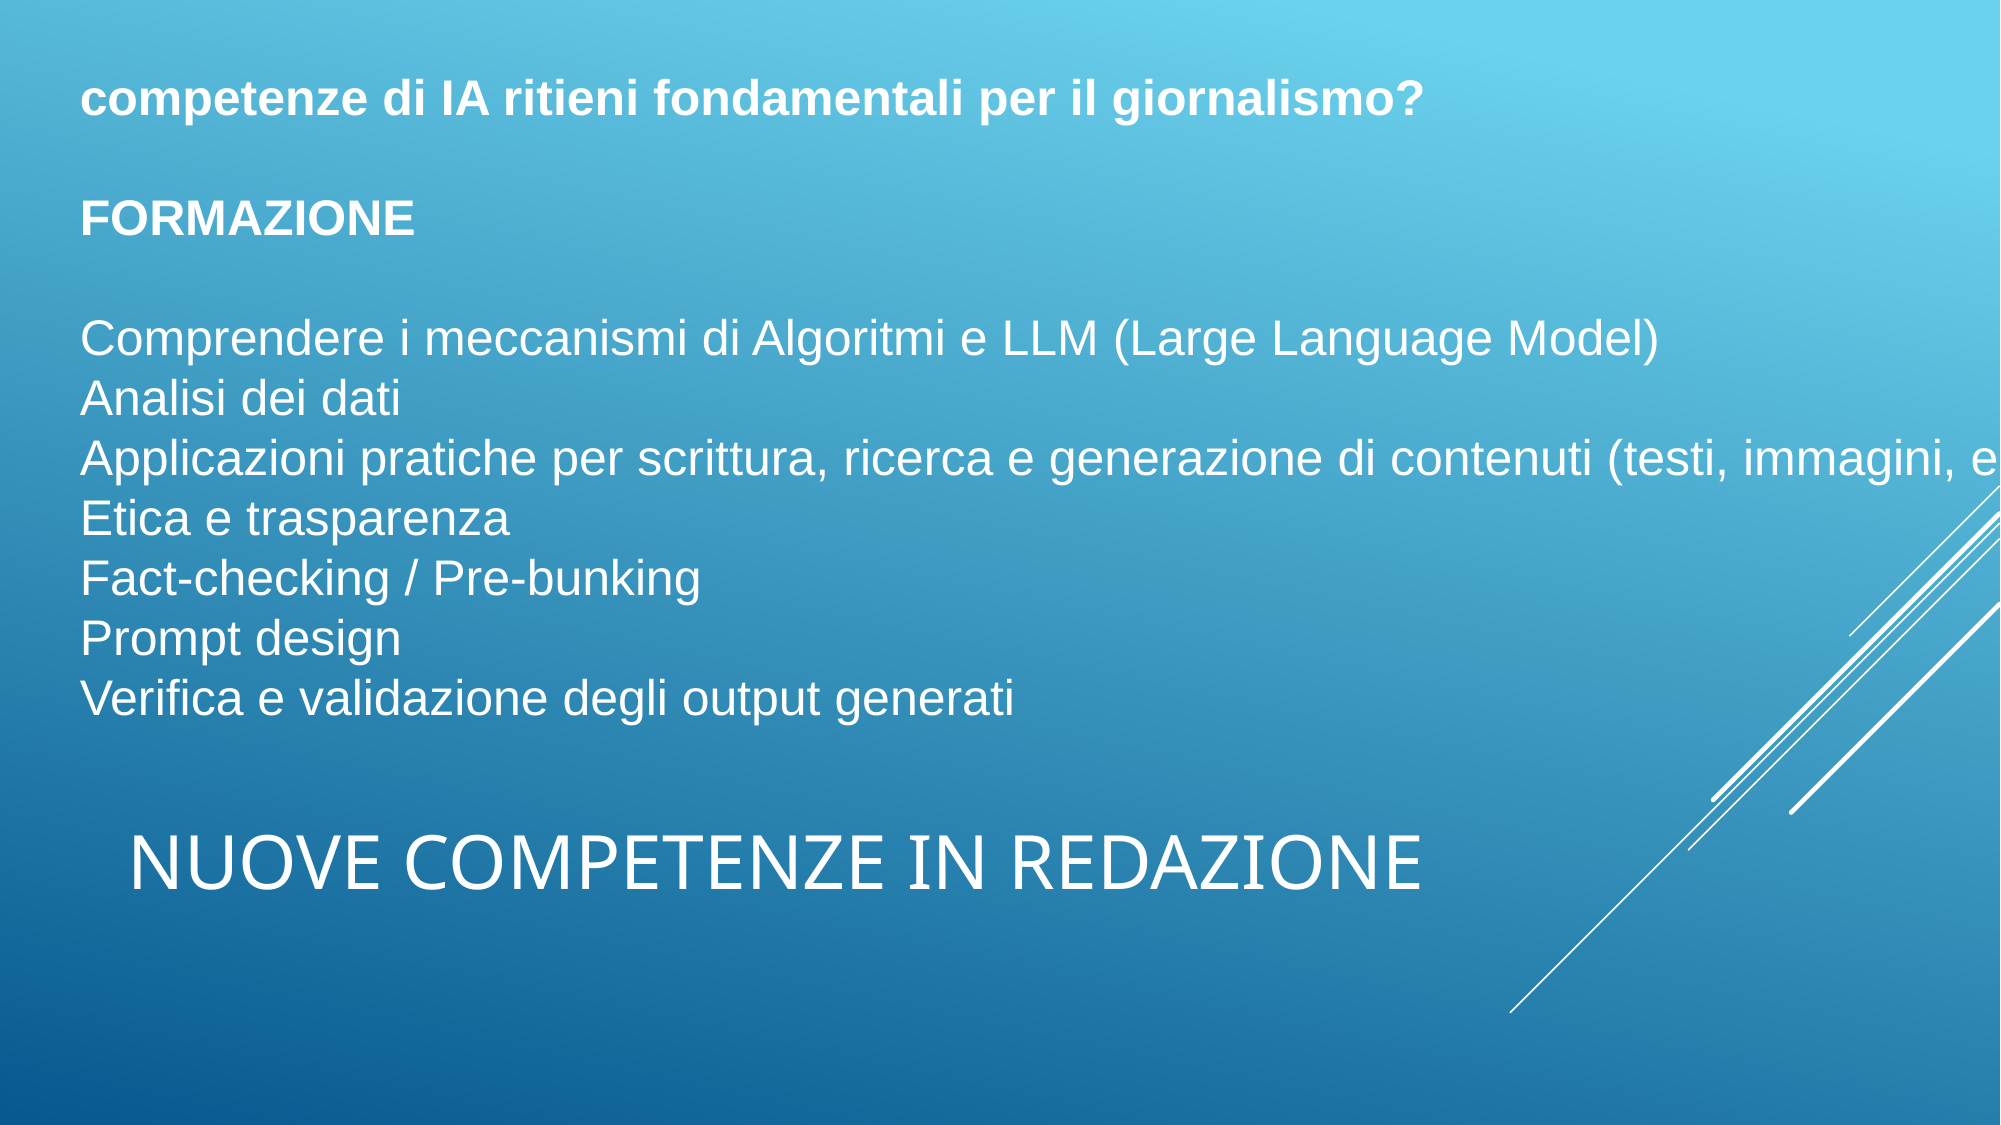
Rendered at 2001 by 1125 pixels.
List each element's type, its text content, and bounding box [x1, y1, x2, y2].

title NUOVE COMPETENZE IN REDAZIONE [112, 736, 1513, 984]
list competenze di IA ritieni fondamentali per il giornalismo? FORMAZIONE Comprendere i meccanismi di Algoritmi e LLM (Large Language Model) Analisi dei dati Applicazioni pratiche per scrittura, ricerca e generazione di contenuti (testi, immagini, ecc.) Etica e trasparenza Fact-checking / Pre-bunking Prompt design Verifica e validazione degli output generati [64, 57, 2000, 733]
